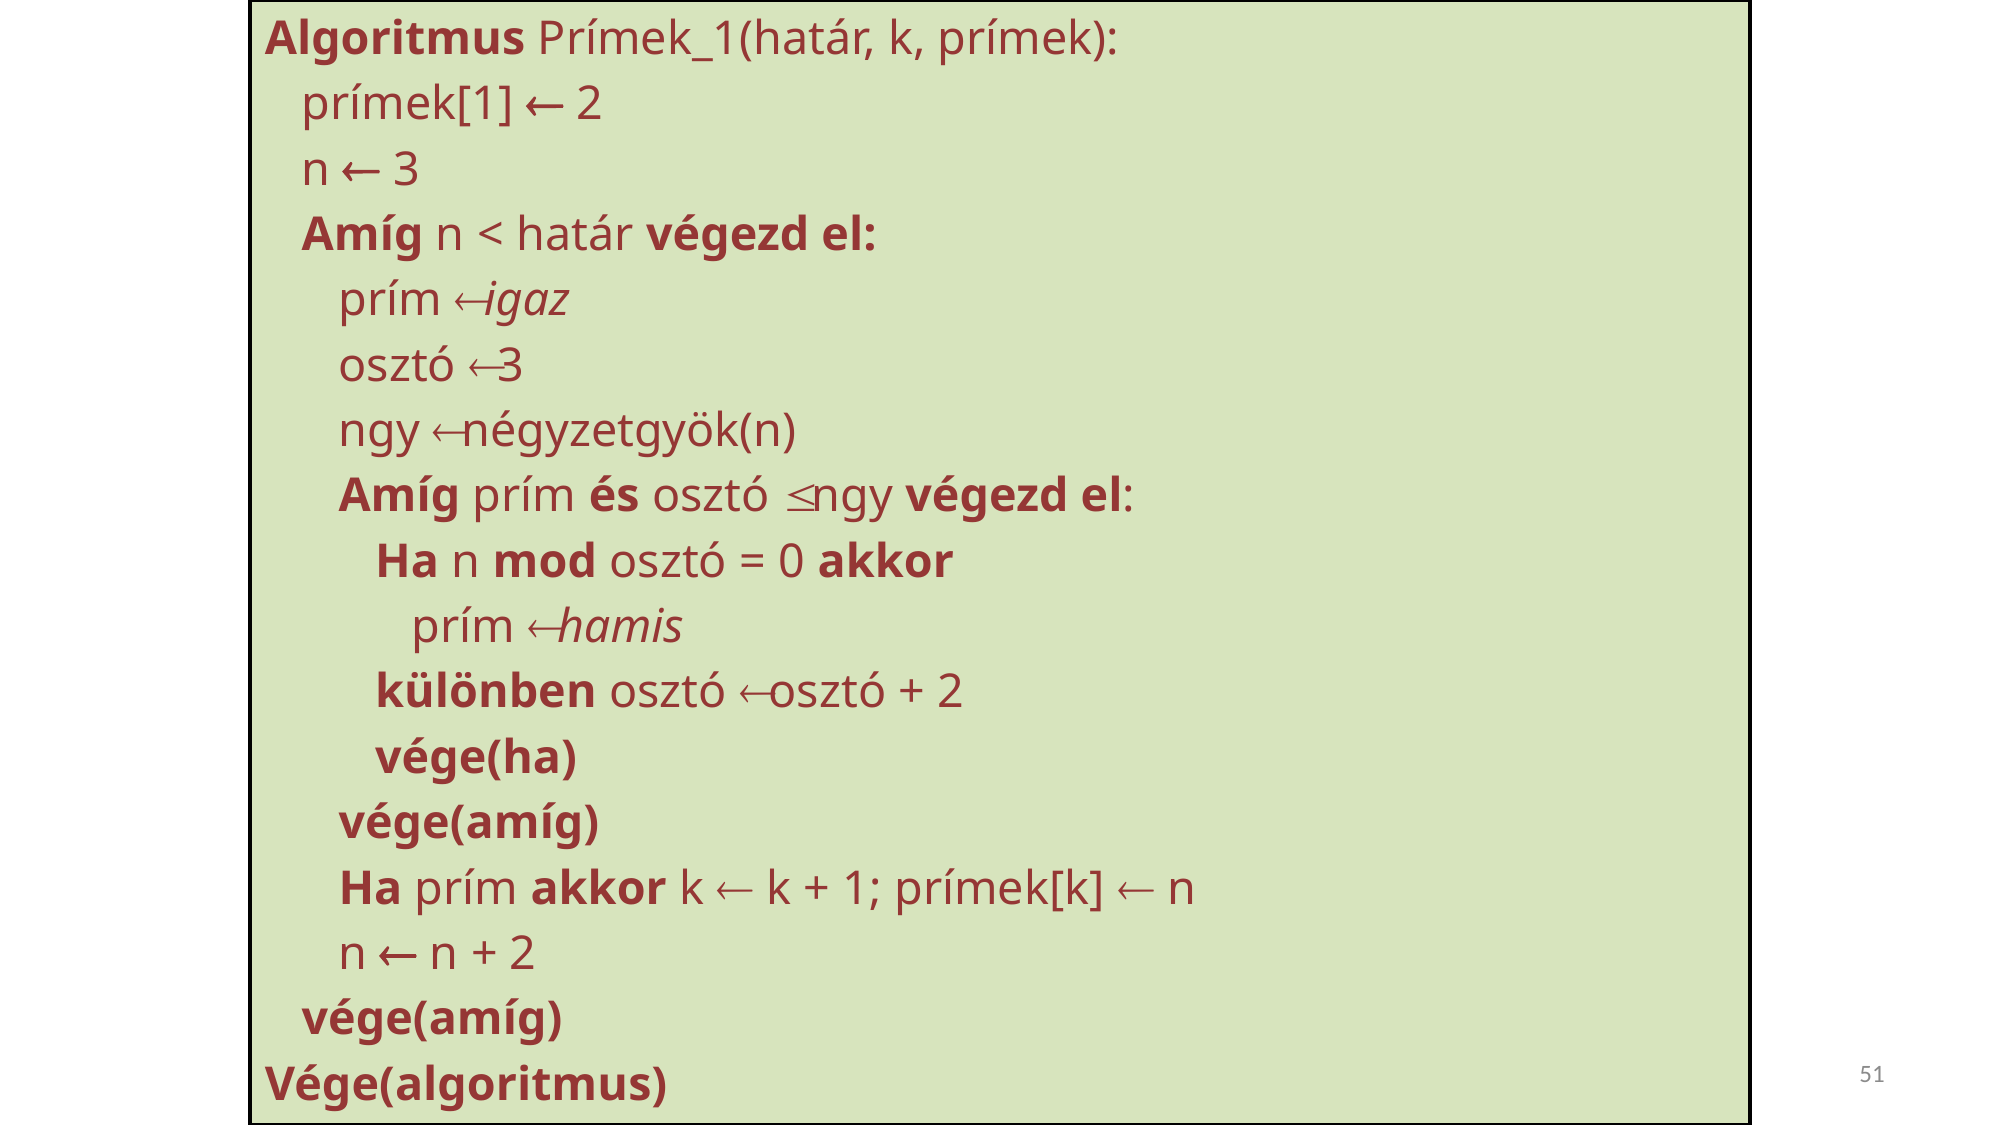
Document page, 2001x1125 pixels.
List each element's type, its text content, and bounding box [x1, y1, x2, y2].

slide_number 51 [1433, 1042, 1900, 1103]
list Algoritmus Prímek_1(határ, k, prímek): prímek[1]  2 n  3 Amíg n < határ végezd el: prím  igaz osztó  3 ngy  négyzetgyök(n) Amíg prím és osztó  ngy végezd el: Ha n mod osztó = 0 akkor prím  hamis különben osztó  osztó + 2 vége(ha) vége(amíg) Ha prím akkor k  k + 1; prímek[k]  n n  n + 2 vége(amíg) Vége(algoritmus) [249, 0, 1750, 1125]
